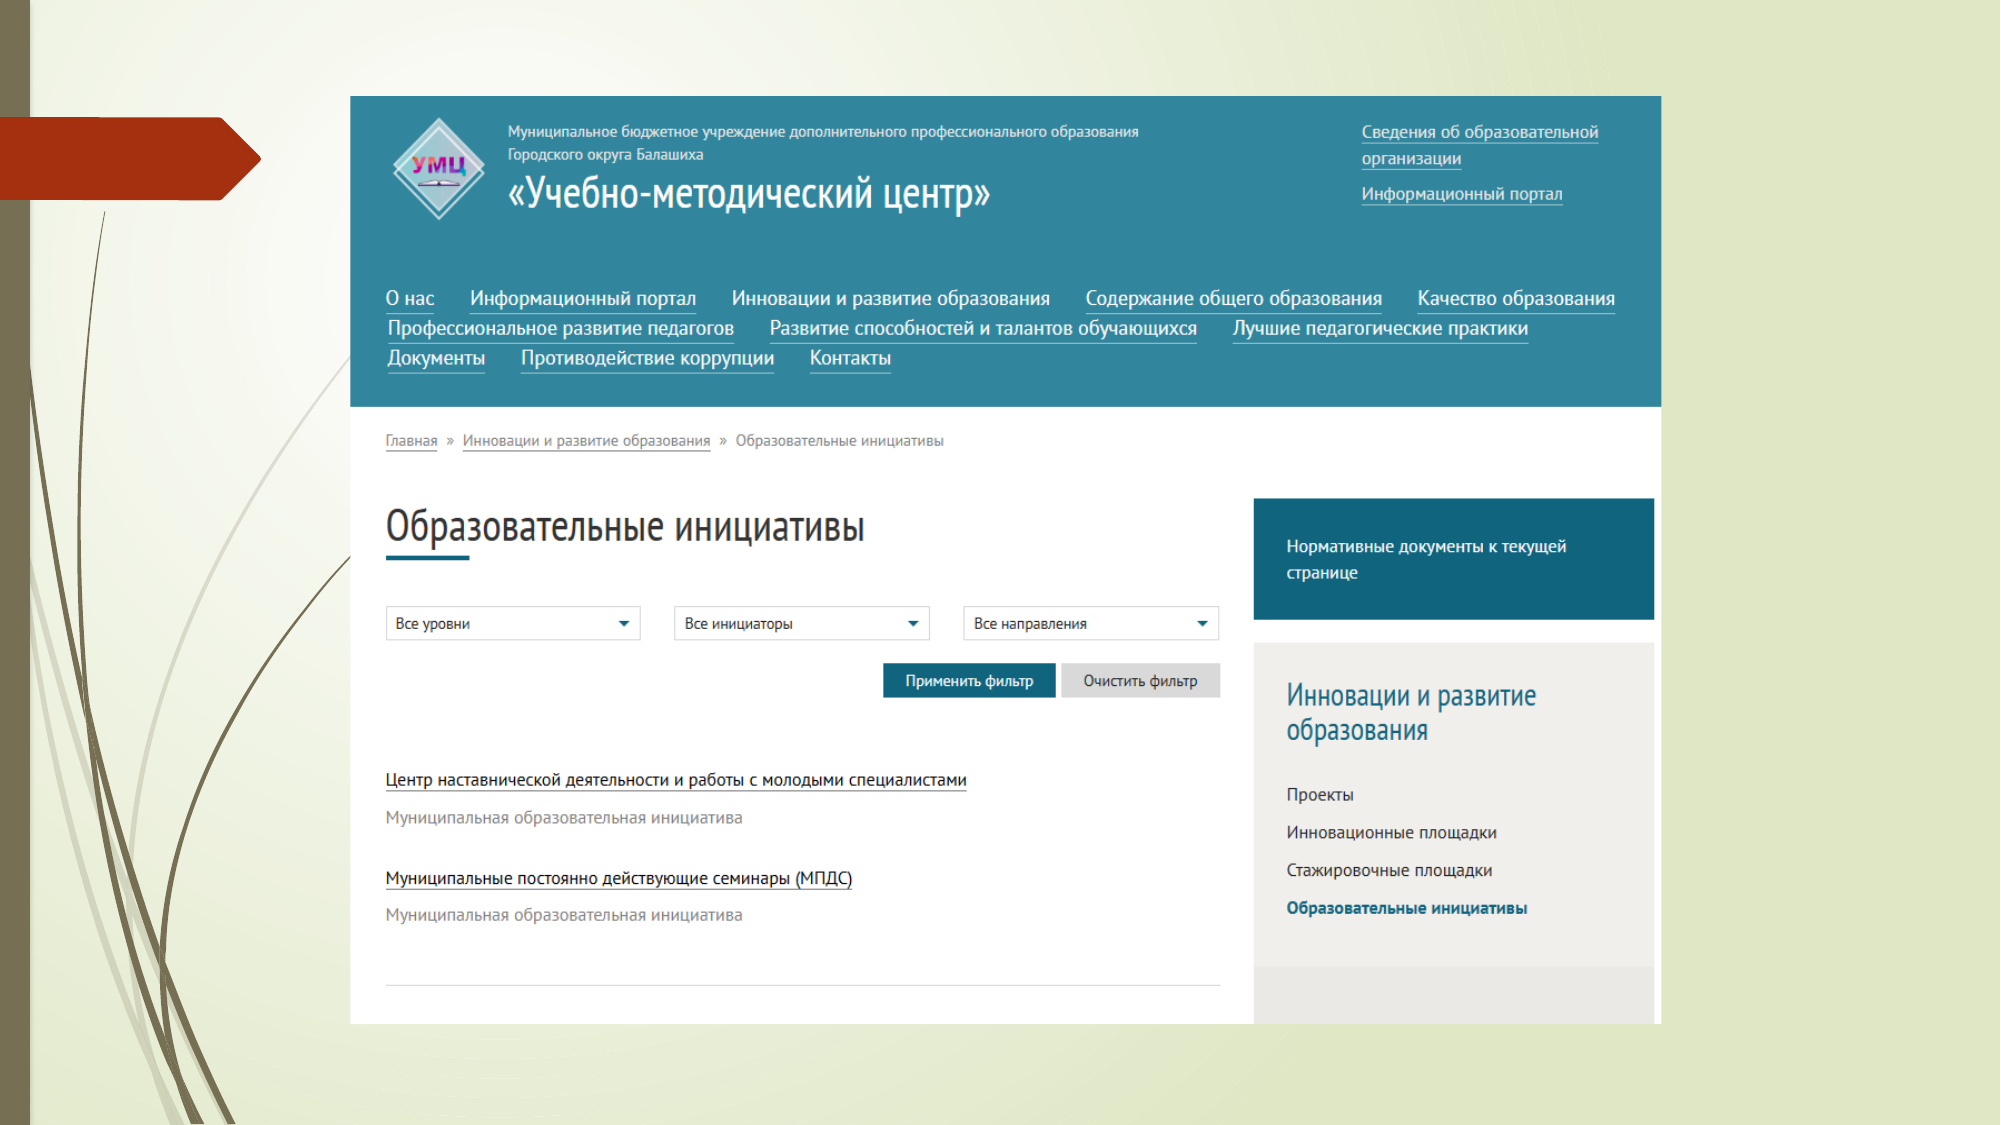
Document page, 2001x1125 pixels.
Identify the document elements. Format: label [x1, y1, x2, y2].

picture [349, 95, 1662, 1024]
